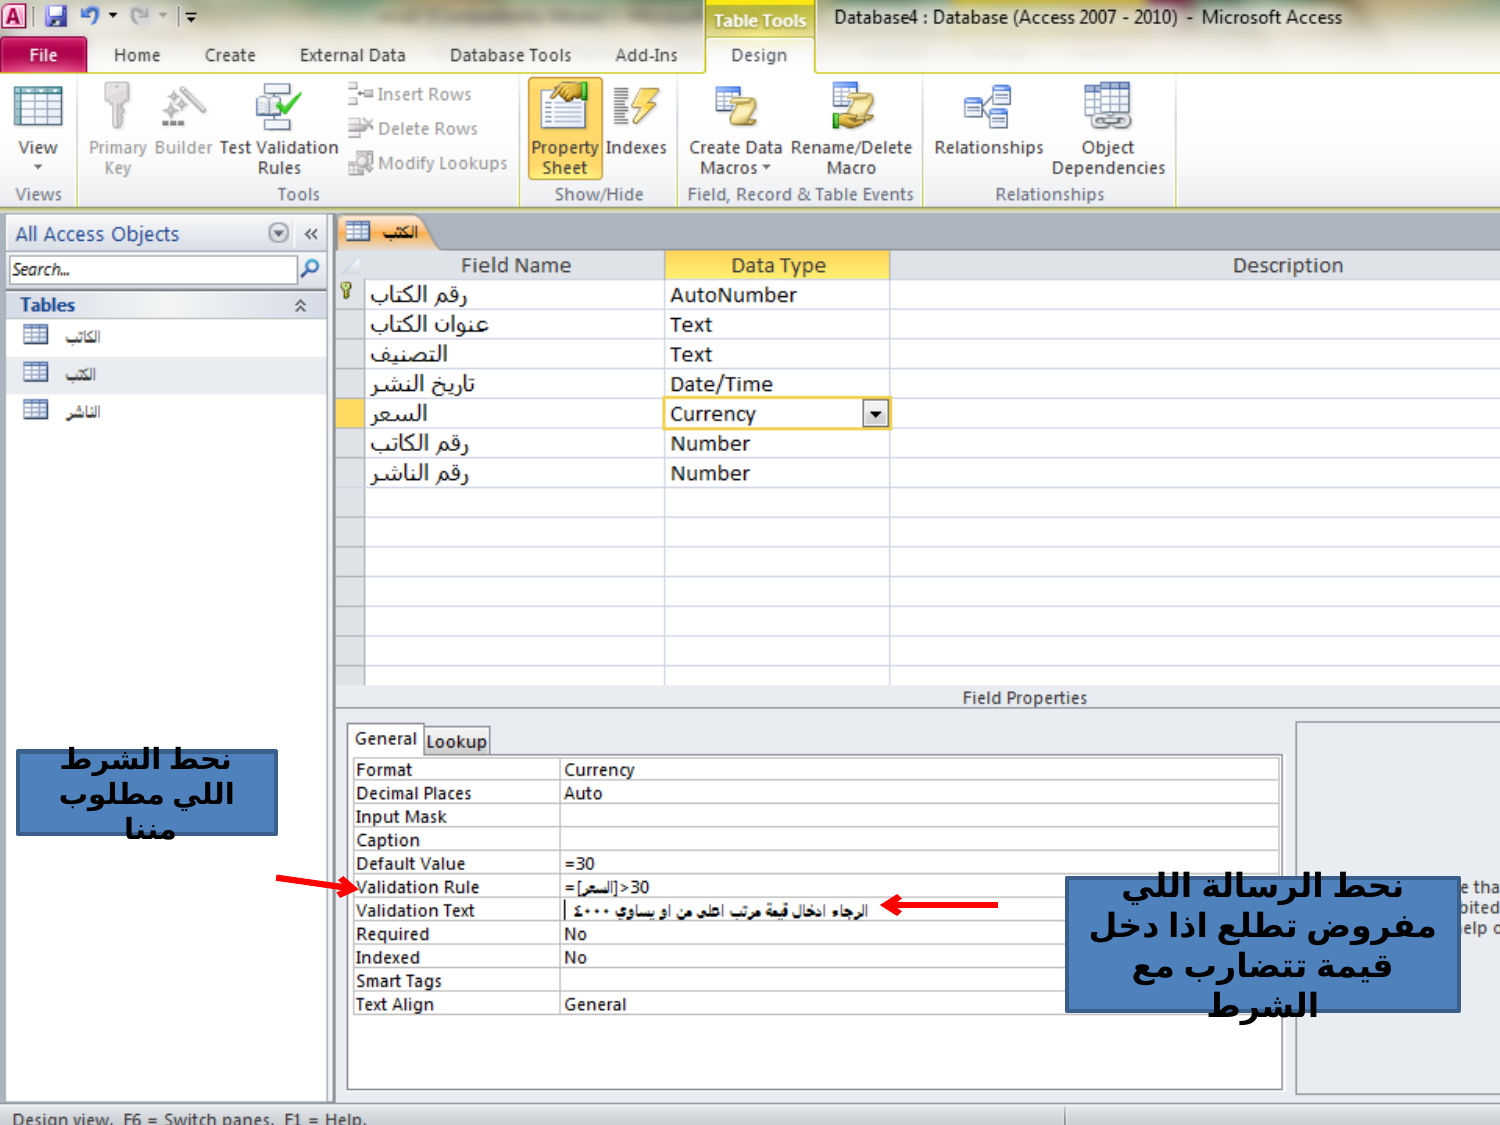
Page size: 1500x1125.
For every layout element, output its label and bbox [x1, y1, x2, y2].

text_box [275, 877, 360, 890]
picture [0, 0, 1500, 1125]
